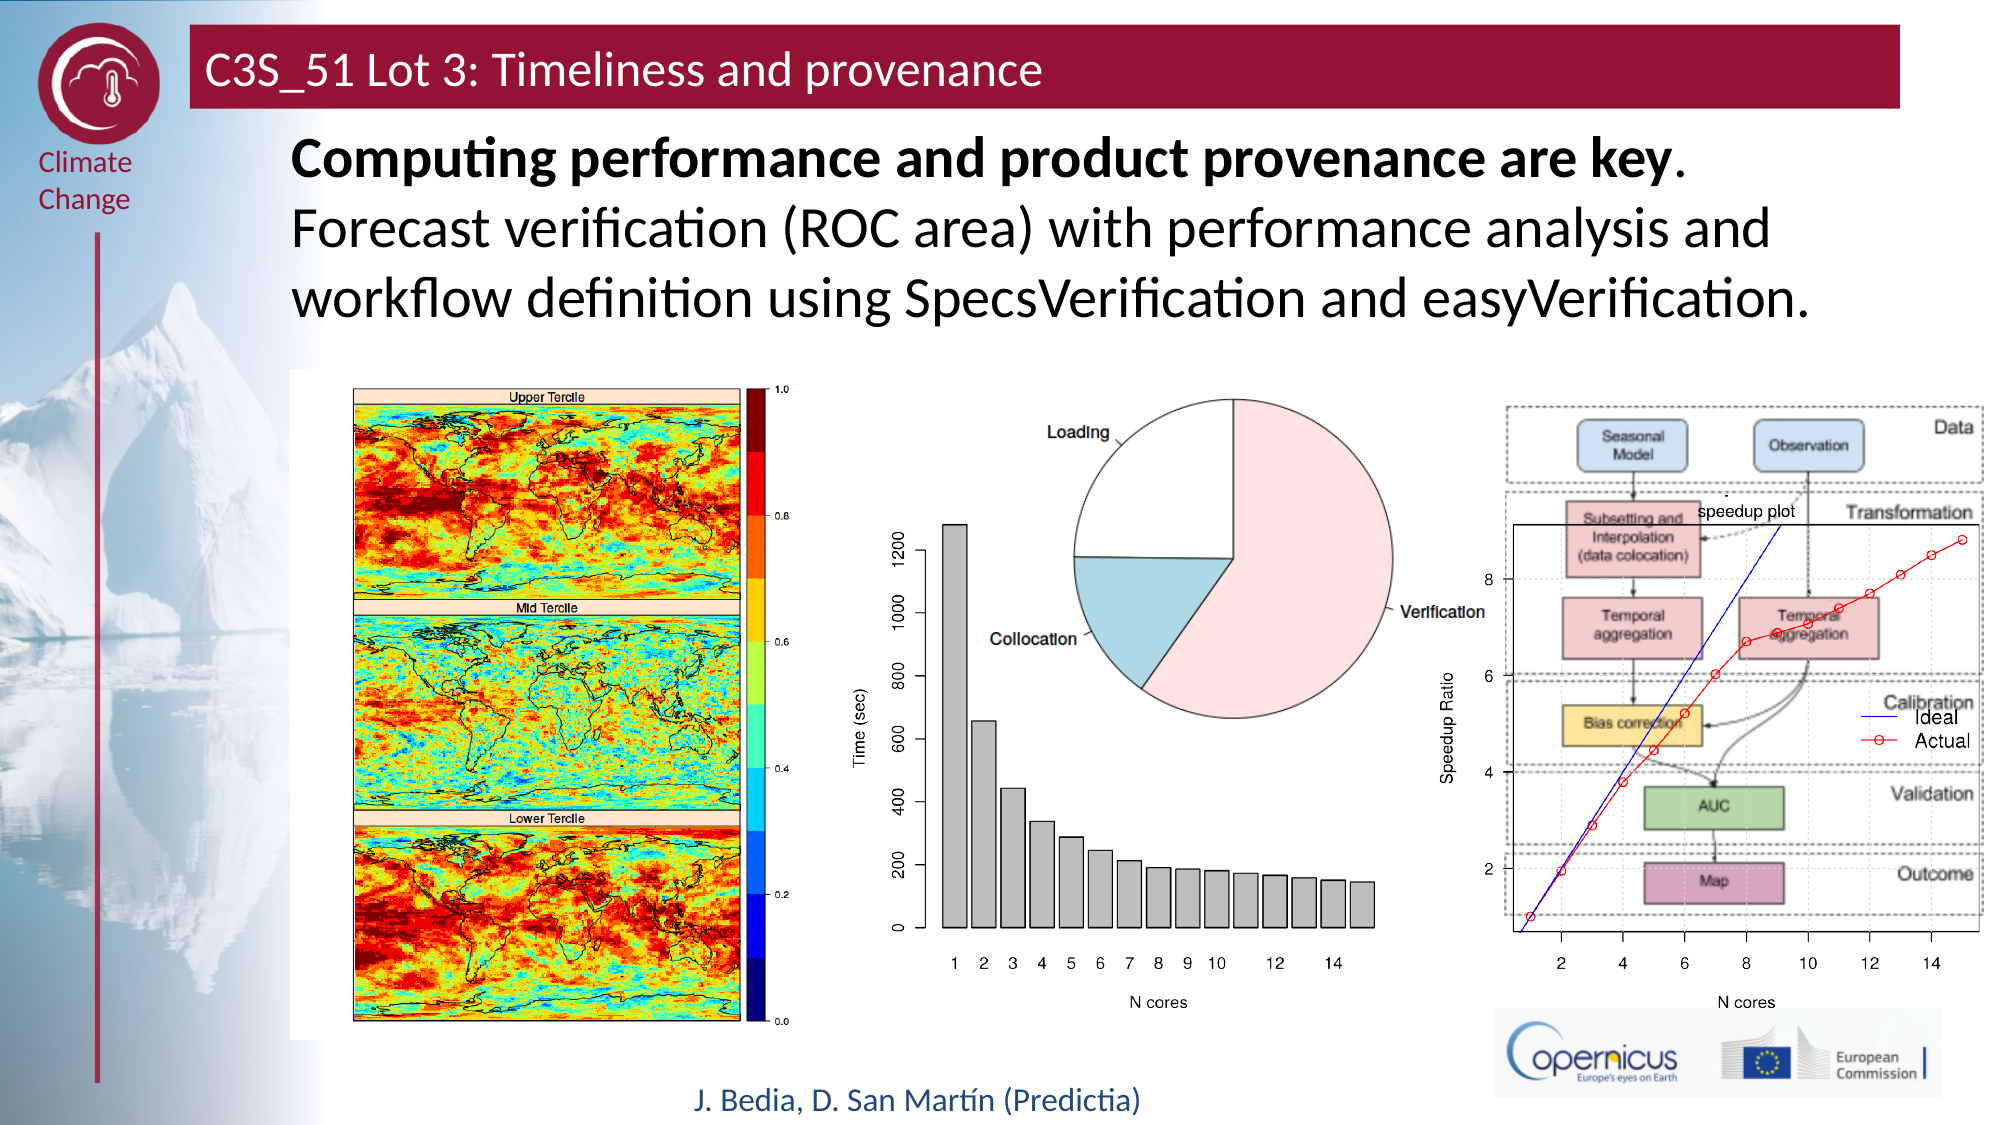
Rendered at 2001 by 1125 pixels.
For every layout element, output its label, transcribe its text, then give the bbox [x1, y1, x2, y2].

picture [290, 369, 845, 1040]
text_box J. Bedia, D. San Martín (Predictia) [680, 1069, 1171, 1125]
list Computing performance and product provenance are key. Forecast verification (ROC area) with performance analysis and workflow definition using SpecsVerification and easyVerification. [276, 111, 1874, 1038]
picture [852, 384, 1995, 1098]
picture [25, 4, 171, 155]
title C3S_51 Lot 3: Timeliness and provenance [189, 24, 1900, 109]
